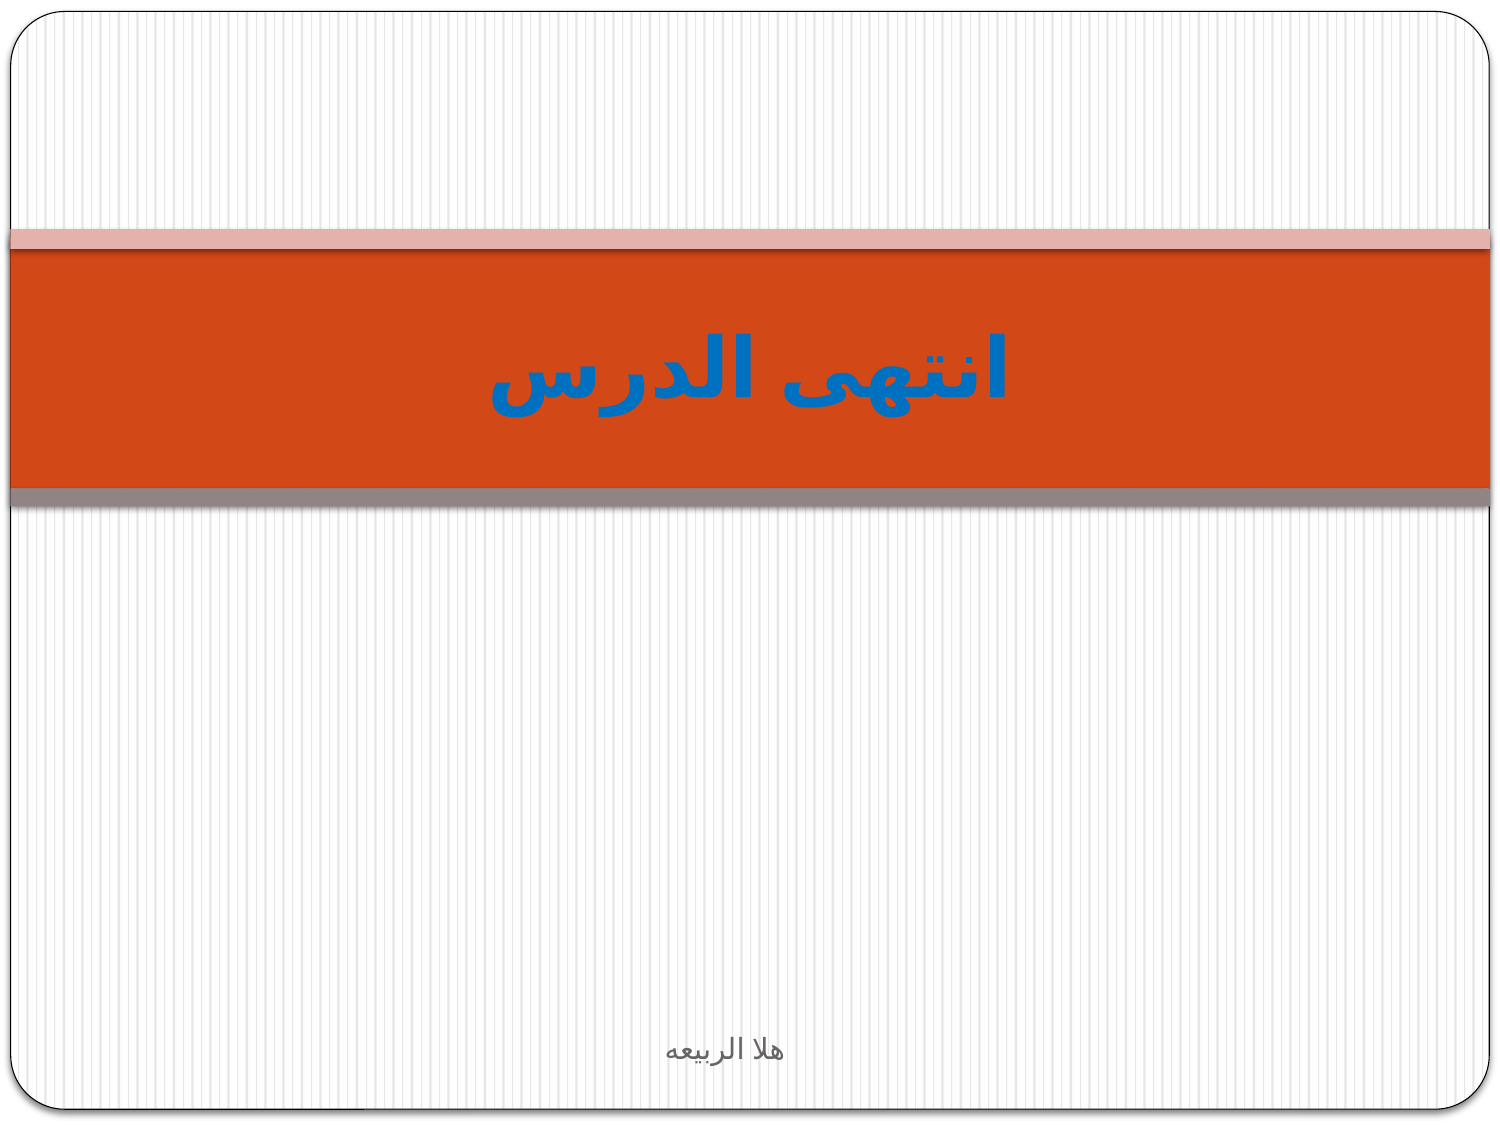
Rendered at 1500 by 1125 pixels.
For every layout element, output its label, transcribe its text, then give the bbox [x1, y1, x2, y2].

footer هلا الربيعه [150, 1012, 800, 1088]
title انتهى الدرس [75, 247, 1425, 489]
